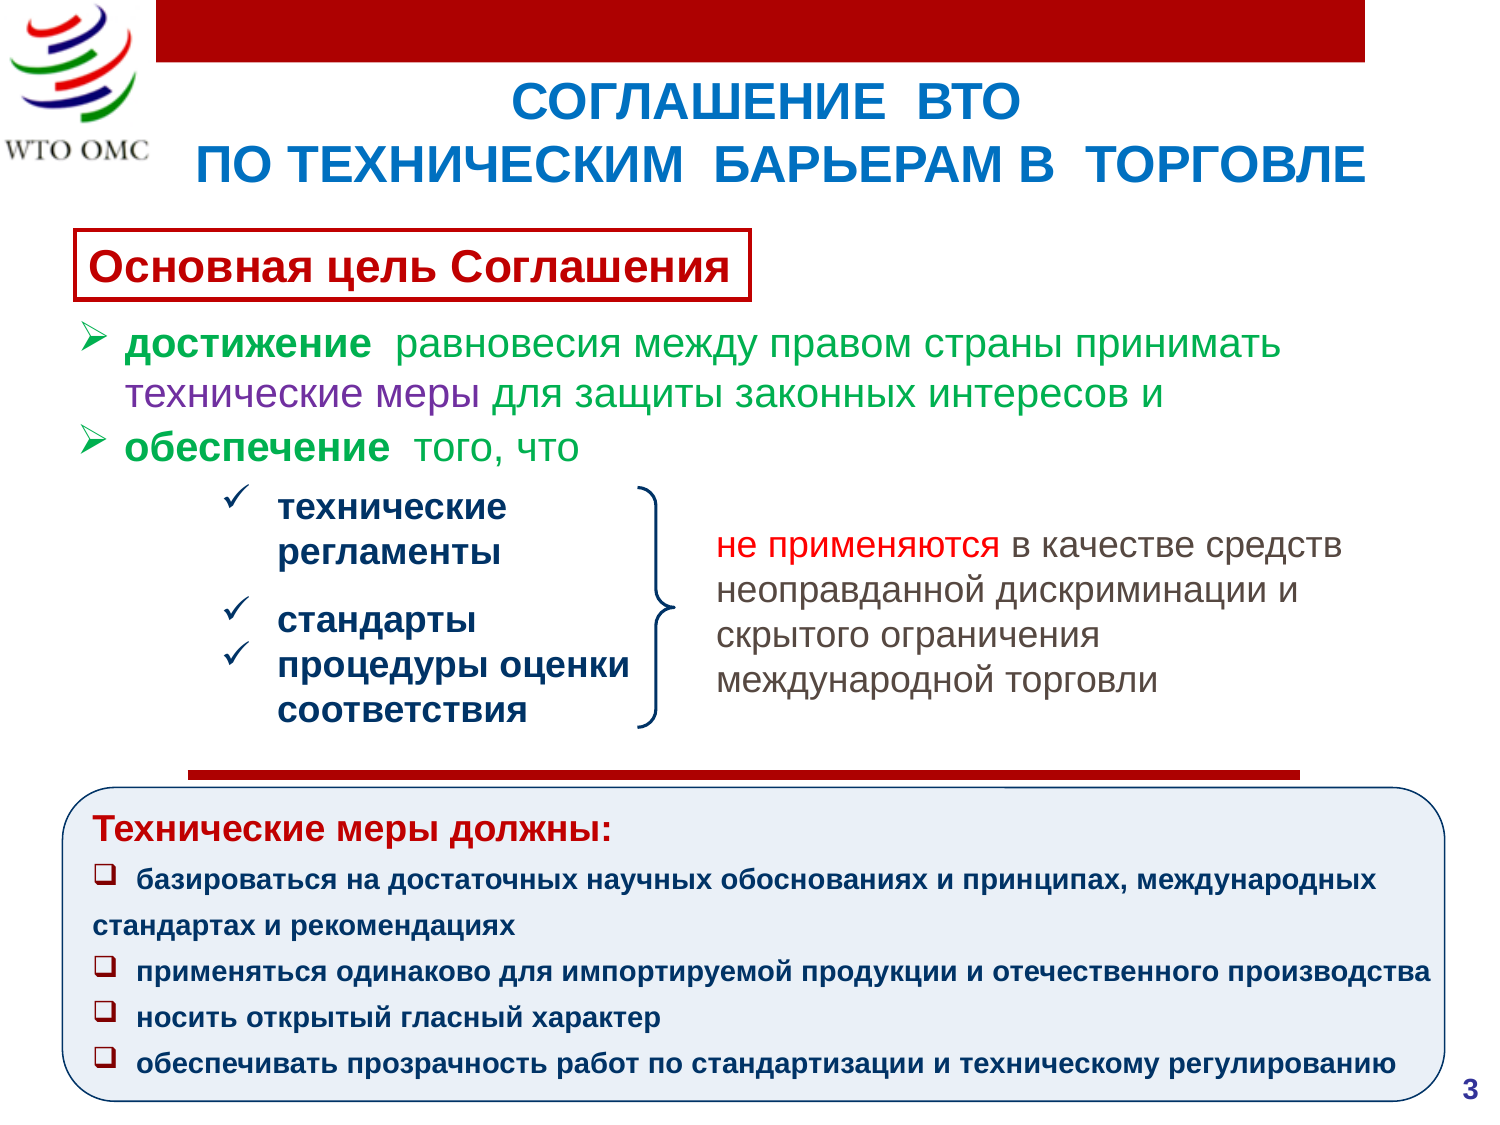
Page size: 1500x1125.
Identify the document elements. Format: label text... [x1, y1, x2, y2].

text_box [637, 486, 676, 729]
text_box не применяются в качестве средств неоправданной дискриминации и скрытого ограничения международной торговли [701, 512, 1360, 708]
text_box технические регламенты стандарты процедуры оценки соответствия [206, 478, 750, 737]
text_box достижение равновесия между правом страны принимать технические меры для защиты законных интересов и [63, 308, 1400, 424]
picture [0, 0, 156, 168]
text_box Основная цель Соглашения [74, 229, 750, 300]
text_box 3 [1385, 1062, 1500, 1113]
text_box Технические меры должны: базироваться на достаточных научных обоснованиях и принципах, международных стандартах и рекомендациях применяться одинаково для импортируемой продукции и отечественного производства носить открытый гласный характер обеспечивать прозрачность работ по стандартизации и техническому регулированию [62, 787, 1445, 1102]
text_box СОГЛАШЕНИЕ ВТО ПО ТЕХНИЧЕСКИМ БАРЬЕРАМ В ТОРГОВЛЕ [61, 61, 1500, 200]
text_box обеспечение того, что [62, 412, 1054, 478]
